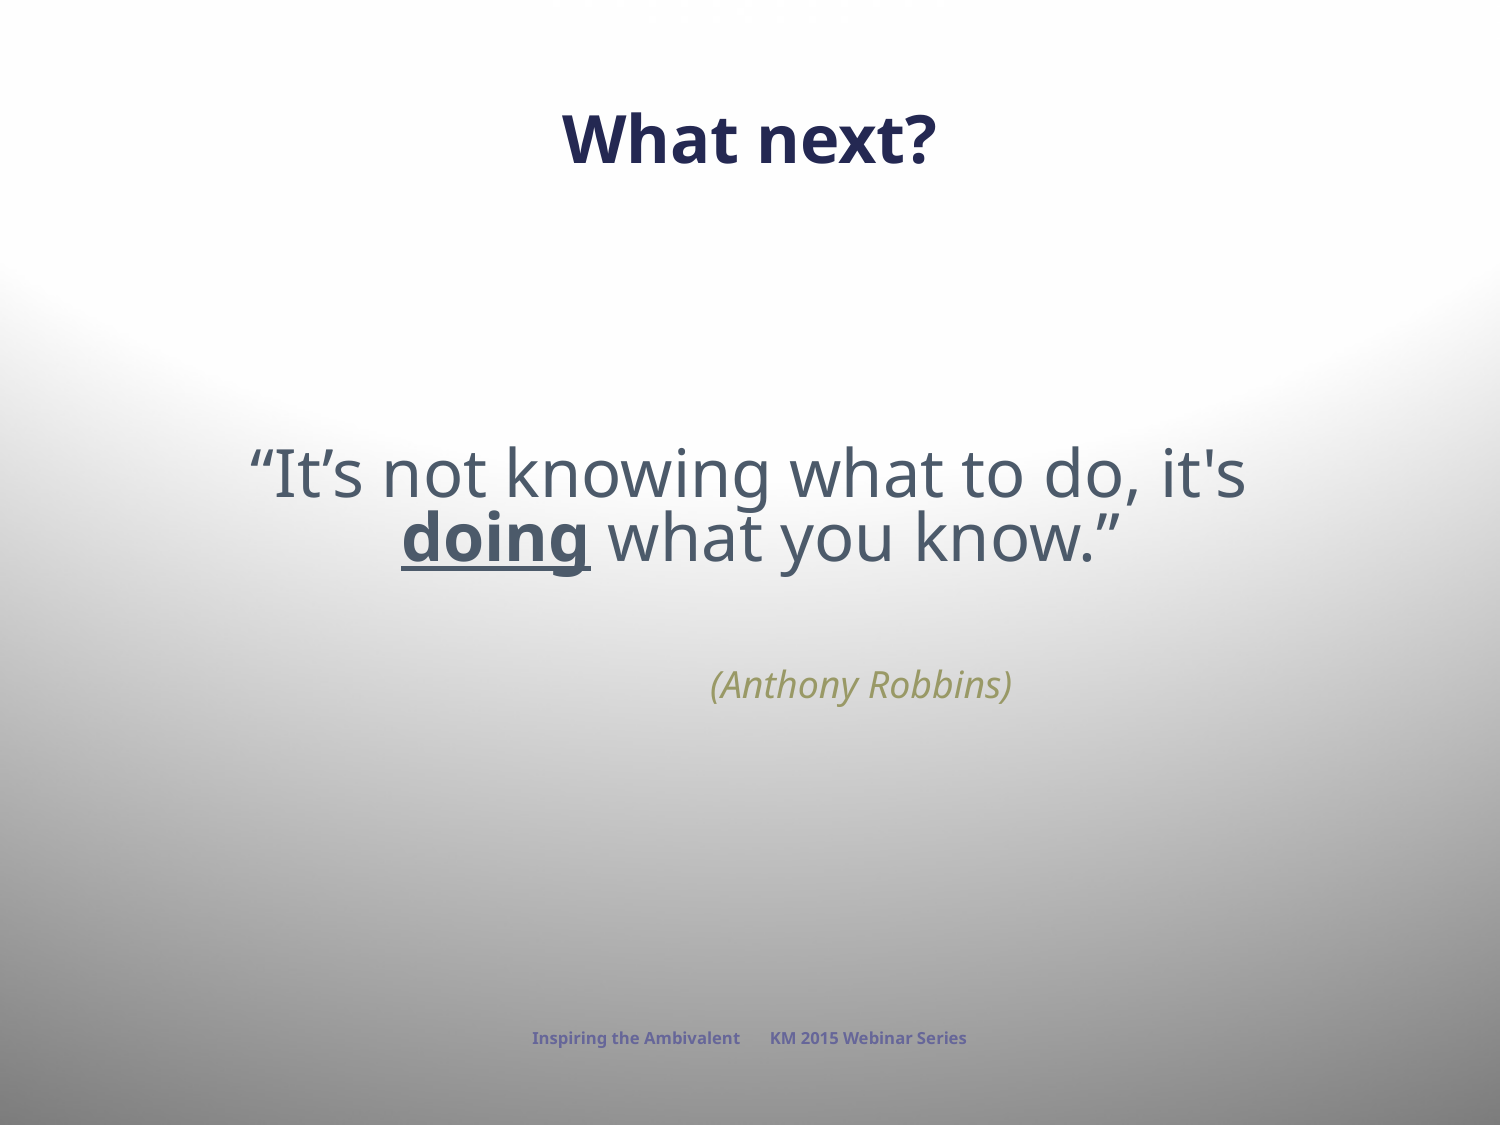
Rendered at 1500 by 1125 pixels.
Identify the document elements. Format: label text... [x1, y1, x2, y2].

list “It’s not knowing what to do, it's doing what you know.” [194, 408, 1306, 710]
footer Inspiring the Ambivalent KM 2015 Webinar Series [512, 1024, 988, 1103]
text_box [336, 444, 1128, 495]
title What next? [37, 42, 1463, 231]
text_box (Anthony Robbins) [702, 656, 1205, 710]
picture [0, 0, 1500, 1125]
